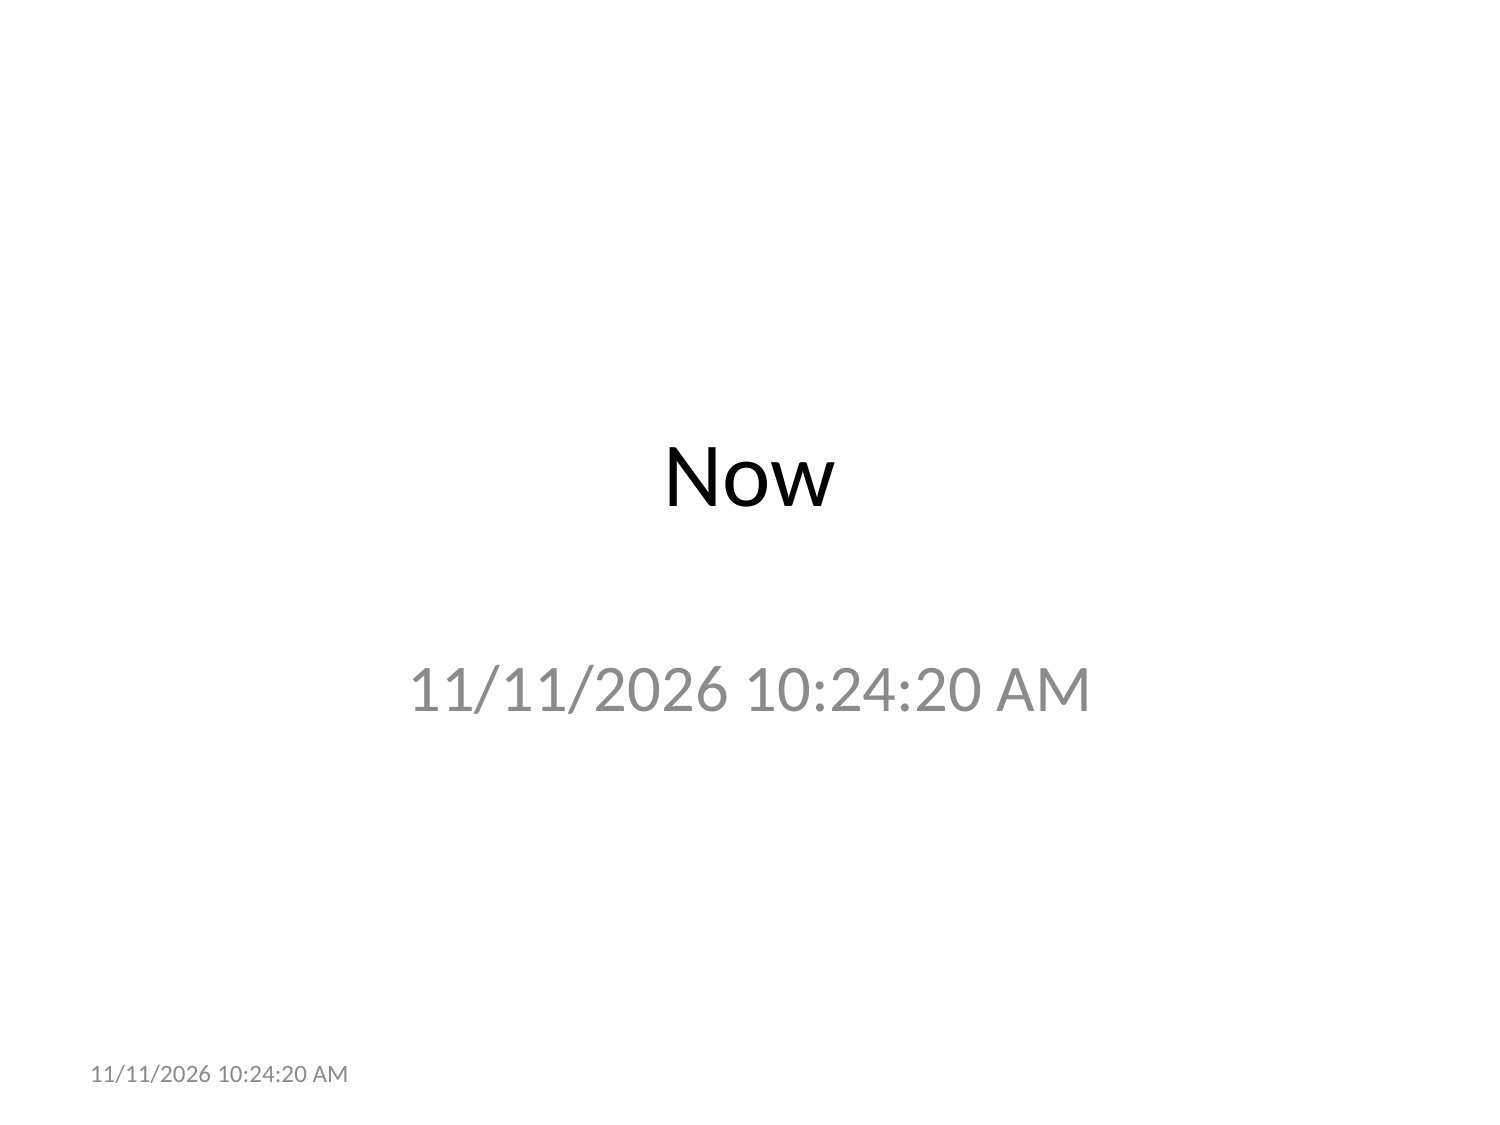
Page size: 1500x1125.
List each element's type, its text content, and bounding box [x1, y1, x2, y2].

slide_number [75, 1042, 425, 1103]
subtitle 2011-12-19 10:20:04 AM [225, 637, 1275, 925]
title Now [112, 349, 1388, 591]
